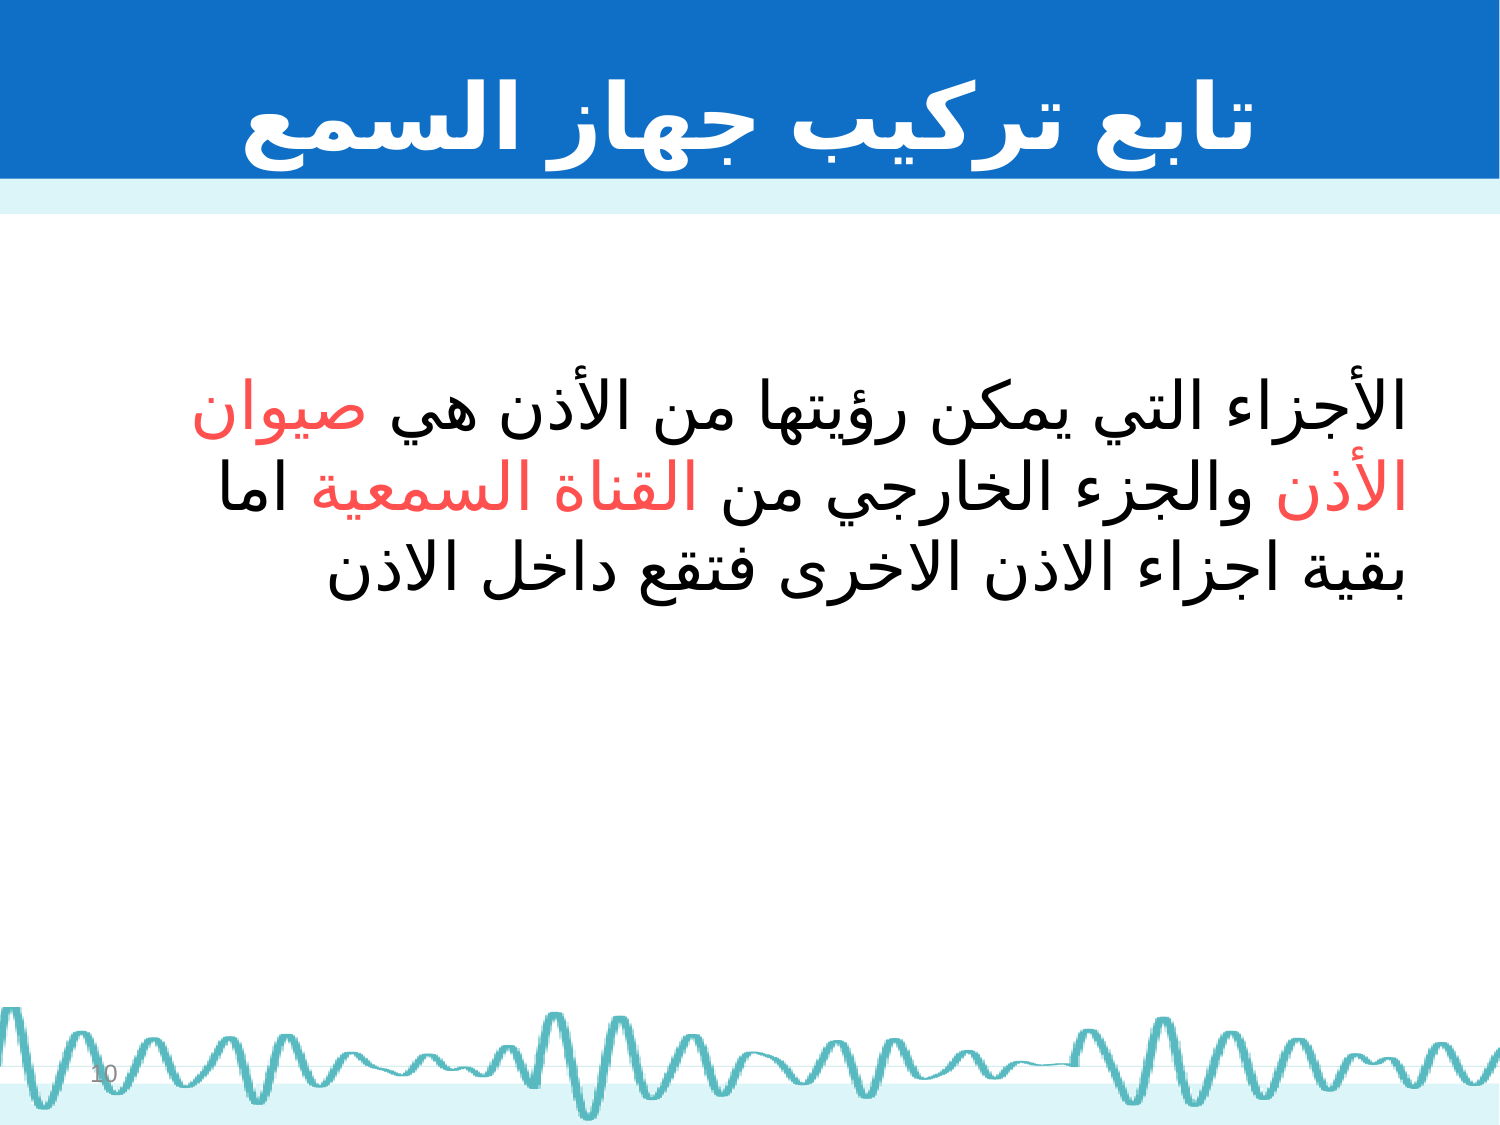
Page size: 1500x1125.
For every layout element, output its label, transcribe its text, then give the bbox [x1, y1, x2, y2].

list الأجزاء التي يمكن رؤيتها من الأذن هي صيوان الأذن والجزء الخارجي من القناة السمعية اما بقية اجزاء الاذن الاخرى فتقع داخل الاذن [75, 262, 1425, 1005]
title تابع تركيب جهاز السمع [75, 19, 1425, 207]
slide_number 10 [75, 1042, 425, 1103]
